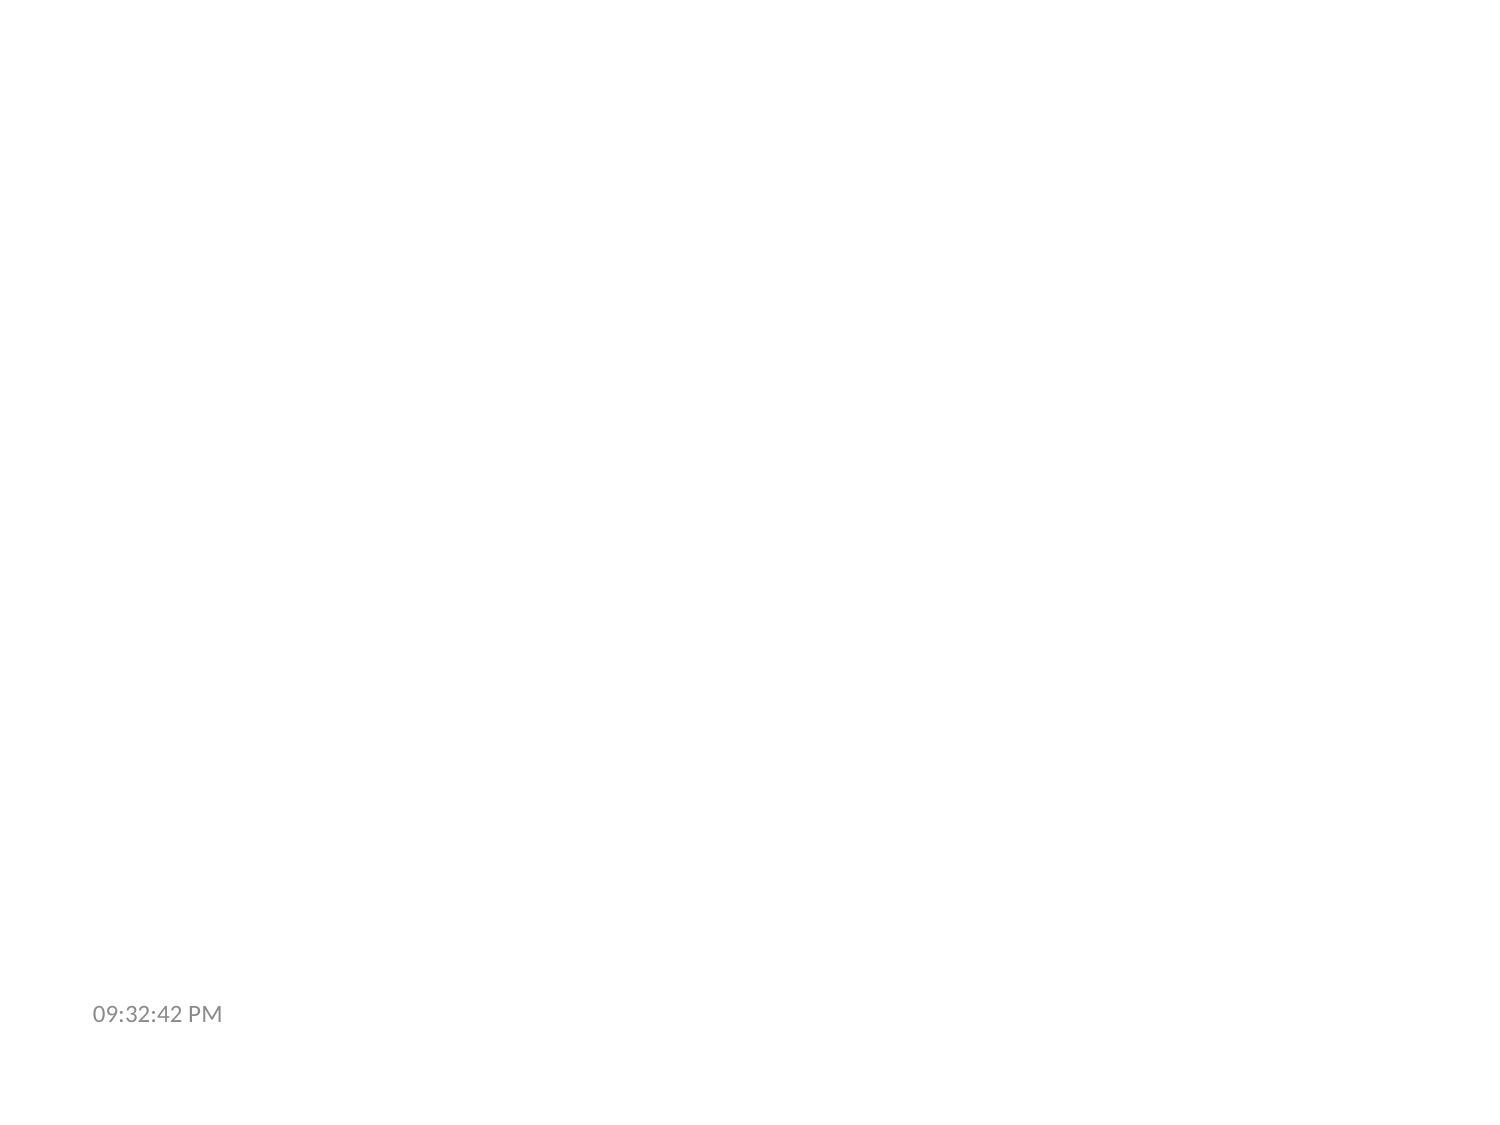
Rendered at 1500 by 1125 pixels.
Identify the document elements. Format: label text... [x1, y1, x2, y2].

text_box 3:35:09 PM [77, 982, 428, 1043]
